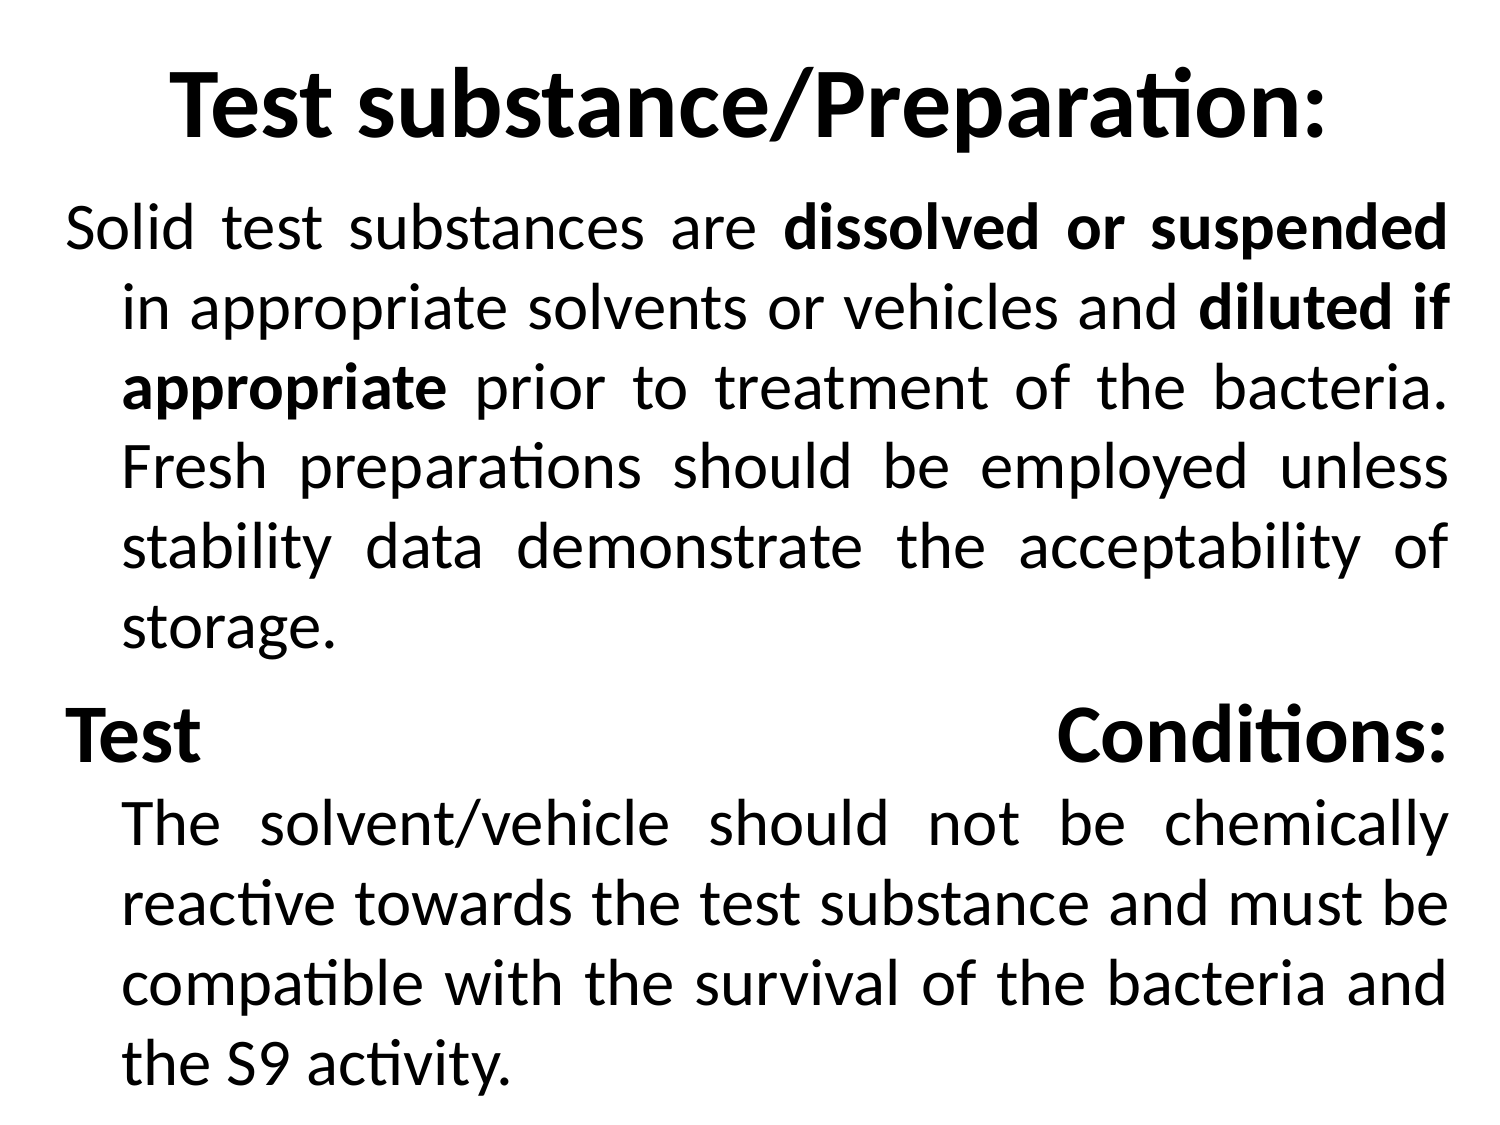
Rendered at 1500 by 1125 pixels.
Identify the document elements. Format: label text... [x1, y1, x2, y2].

title Test substance/Preparation: [75, 45, 1425, 150]
list Solid test substances are dissolved or suspended in appropriate solvents or vehicles and diluted if appropriate prior to treatment of the bacteria. Fresh preparations should be employed unless stability data demonstrate the acceptability of storage. Test Conditions: The solvent/vehicle should not be chemically reactive towards the test substance and must be compatible with the survival of the bacteria and the S9 activity. [50, 174, 1466, 1088]
